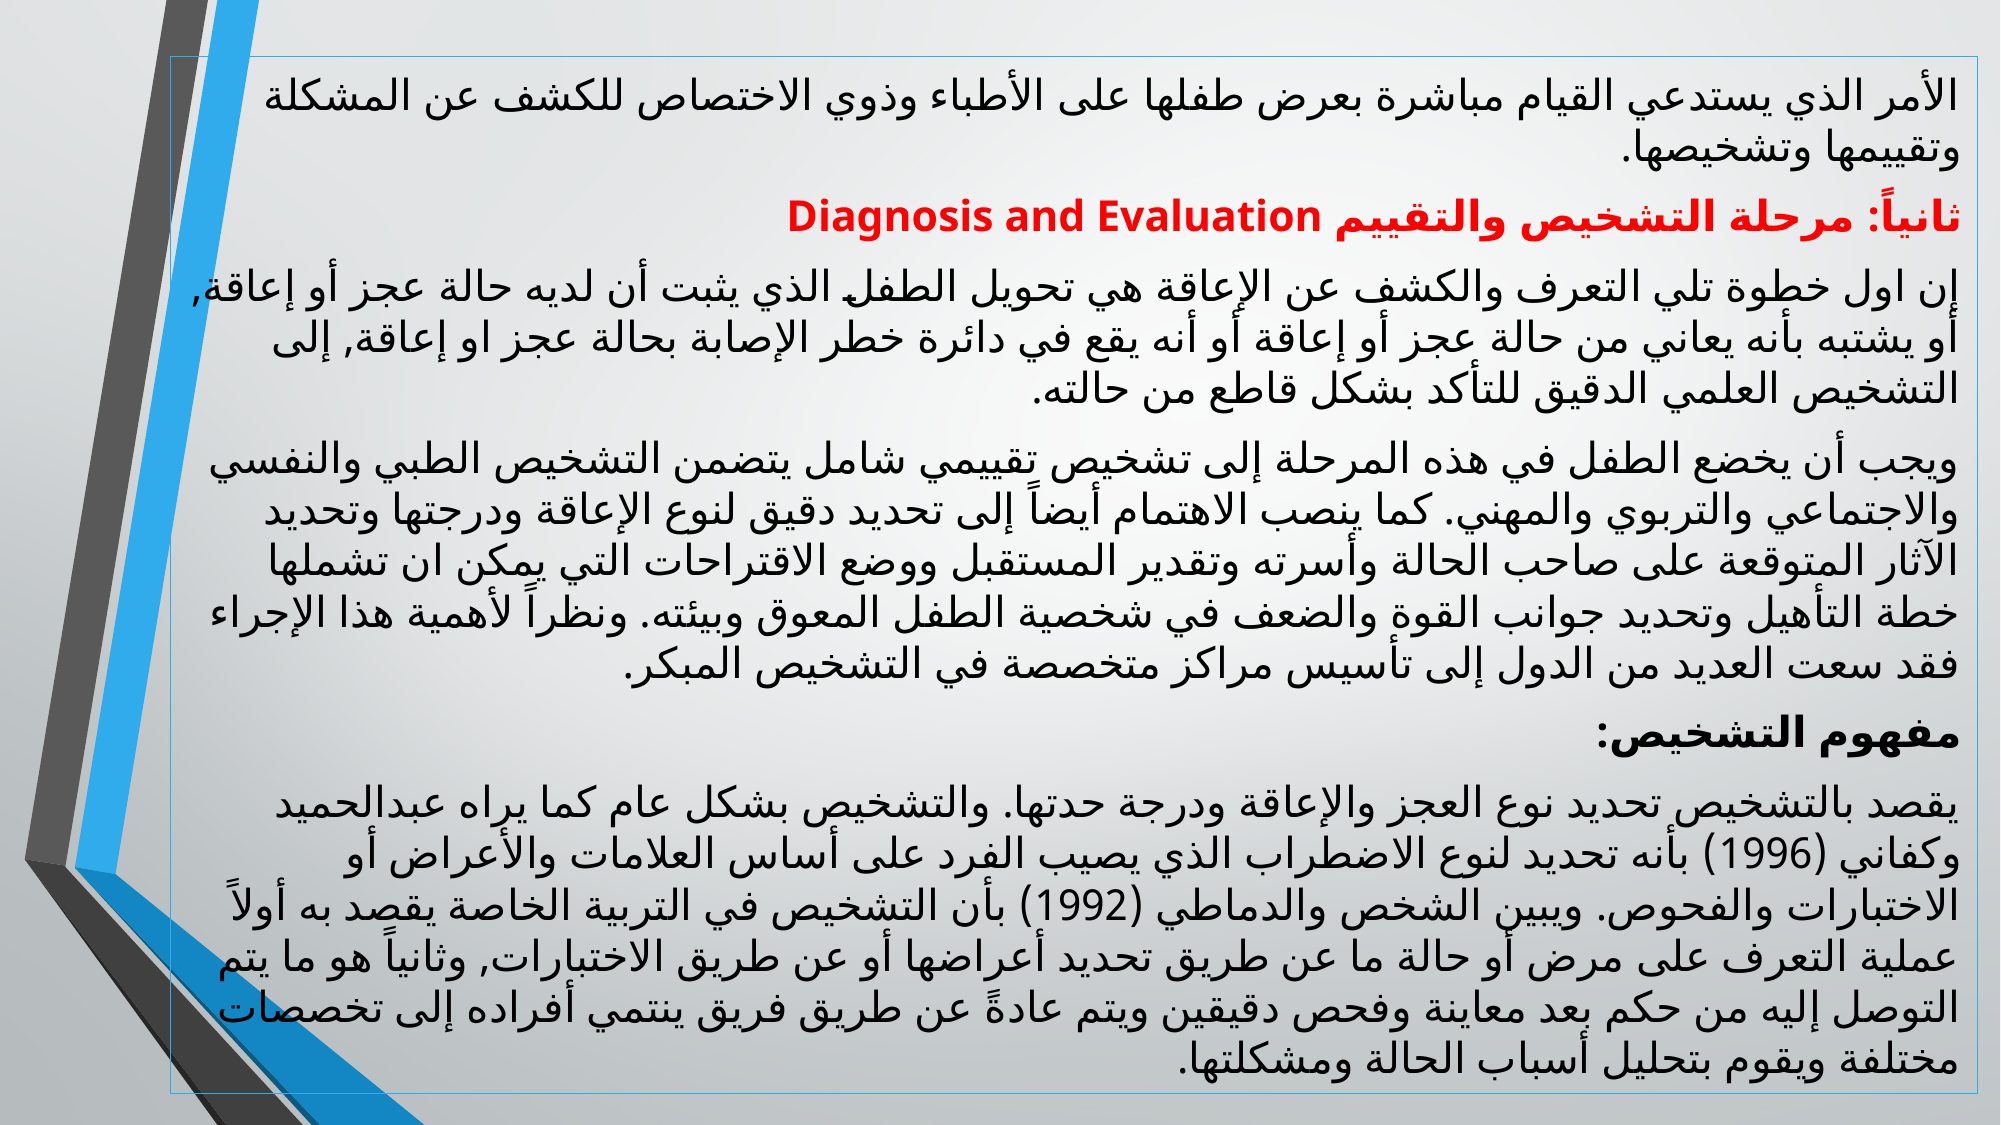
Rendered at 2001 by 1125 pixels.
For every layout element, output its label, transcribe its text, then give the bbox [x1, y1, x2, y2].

list الأمر الذي يستدعي القيام مباشرة بعرض طفلها على الأطباء وذوي الاختصاص للكشف عن المشكلة وتقييمها وتشخيصها. ثانياً: مرحلة التشخيص والتقييم Diagnosis and Evaluation إن اول خطوة تلي التعرف والكشف عن الإعاقة هي تحويل الطفل الذي يثبت أن لديه حالة عجز أو إعاقة, أو يشتبه بأنه يعاني من حالة عجز أو إعاقة أو أنه يقع في دائرة خطر الإصابة بحالة عجز او إعاقة, إلى التشخيص العلمي الدقيق للتأكد بشكل قاطع من حالته. ويجب أن يخضع الطفل في هذه المرحلة إلى تشخيص تقييمي شامل يتضمن التشخيص الطبي والنفسي والاجتماعي والتربوي والمهني. كما ينصب الاهتمام أيضاً إلى تحديد دقيق لنوع الإعاقة ودرجتها وتحديد الآثار المتوقعة على صاحب الحالة وأسرته وتقدير المستقبل ووضع الاقتراحات التي يمكن ان تشملها خطة التأهيل وتحديد جوانب القوة والضعف في شخصية الطفل المعوق وبيئته. ونظراً لأهمية هذا الإجراء فقد سعت العديد من الدول إلى تأسيس مراكز متخصصة في التشخيص المبكر. مفهوم التشخيص: يقصد بالتشخيص تحديد نوع العجز والإعاقة ودرجة حدتها. والتشخيص بشكل عام كما يراه عبدالحميد وكفاني (1996) بأنه تحديد لنوع الاضطراب الذي يصيب الفرد على أساس العلامات والأعراض أو الاختبارات والفحوص. ويبين الشخص والدماطي (1992) بأن التشخيص في التربية الخاصة يقصد به أولاً عملية التعرف على مرض أو حالة ما عن طريق تحديد أعراضها أو عن طريق الاختبارات, وثانياً هو ما يتم التوصل إليه من حكم بعد معاينة وفحص دقيقين ويتم عادةً عن طريق فريق ينتمي أفراده إلى تخصصات مختلفة ويقوم بتحليل أسباب الحالة ومشكلتها. [170, 56, 1978, 1094]
